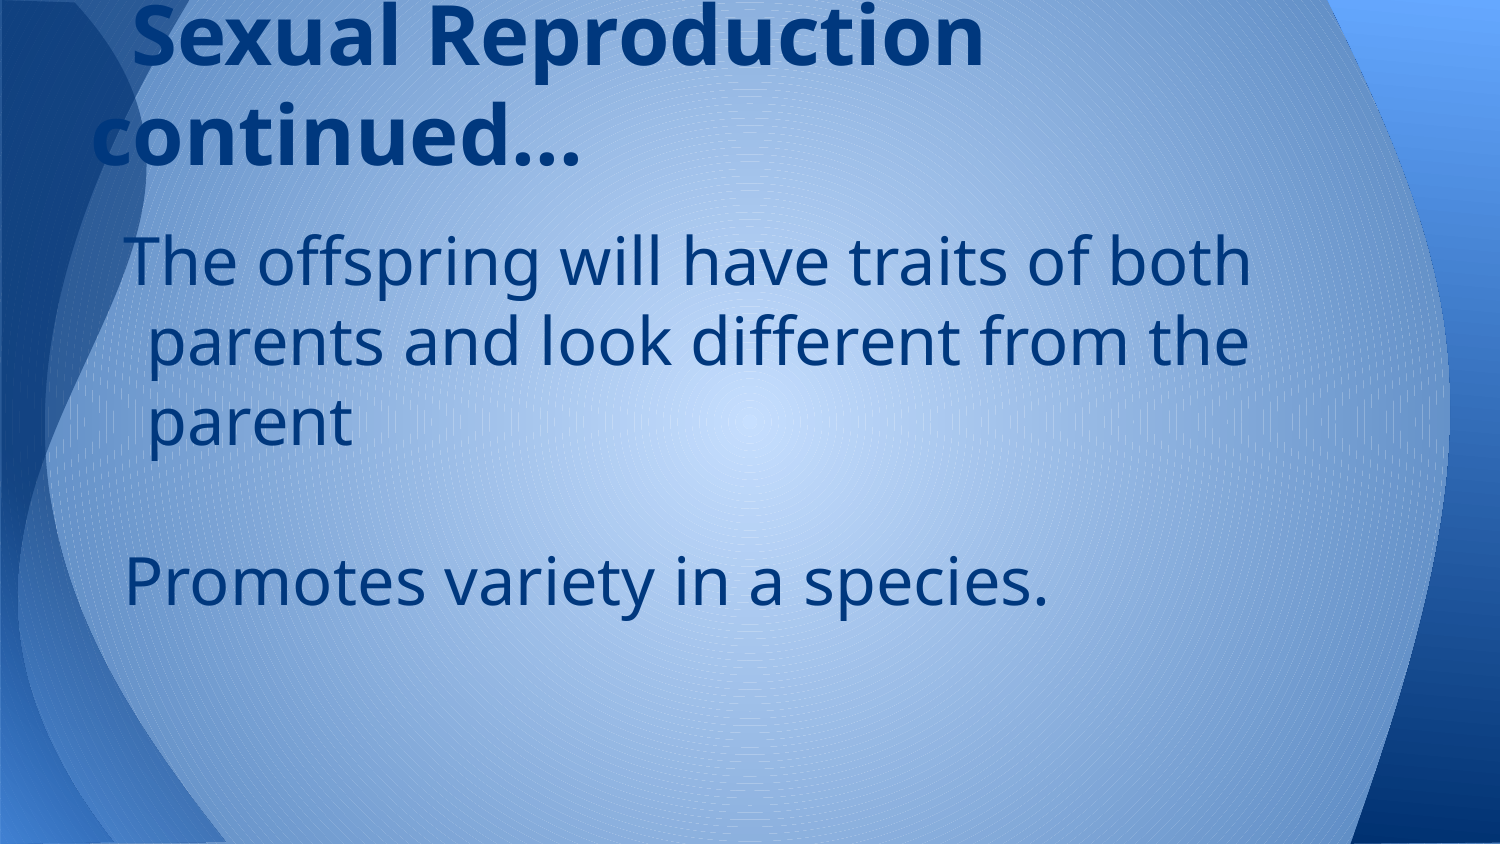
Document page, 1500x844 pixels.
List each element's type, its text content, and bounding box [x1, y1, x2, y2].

list The offspring will have traits of both parents and look different from the parent Promotes variety in a species. [75, 204, 1425, 576]
title Sexual Reproduction continued... [75, 33, 1425, 197]
